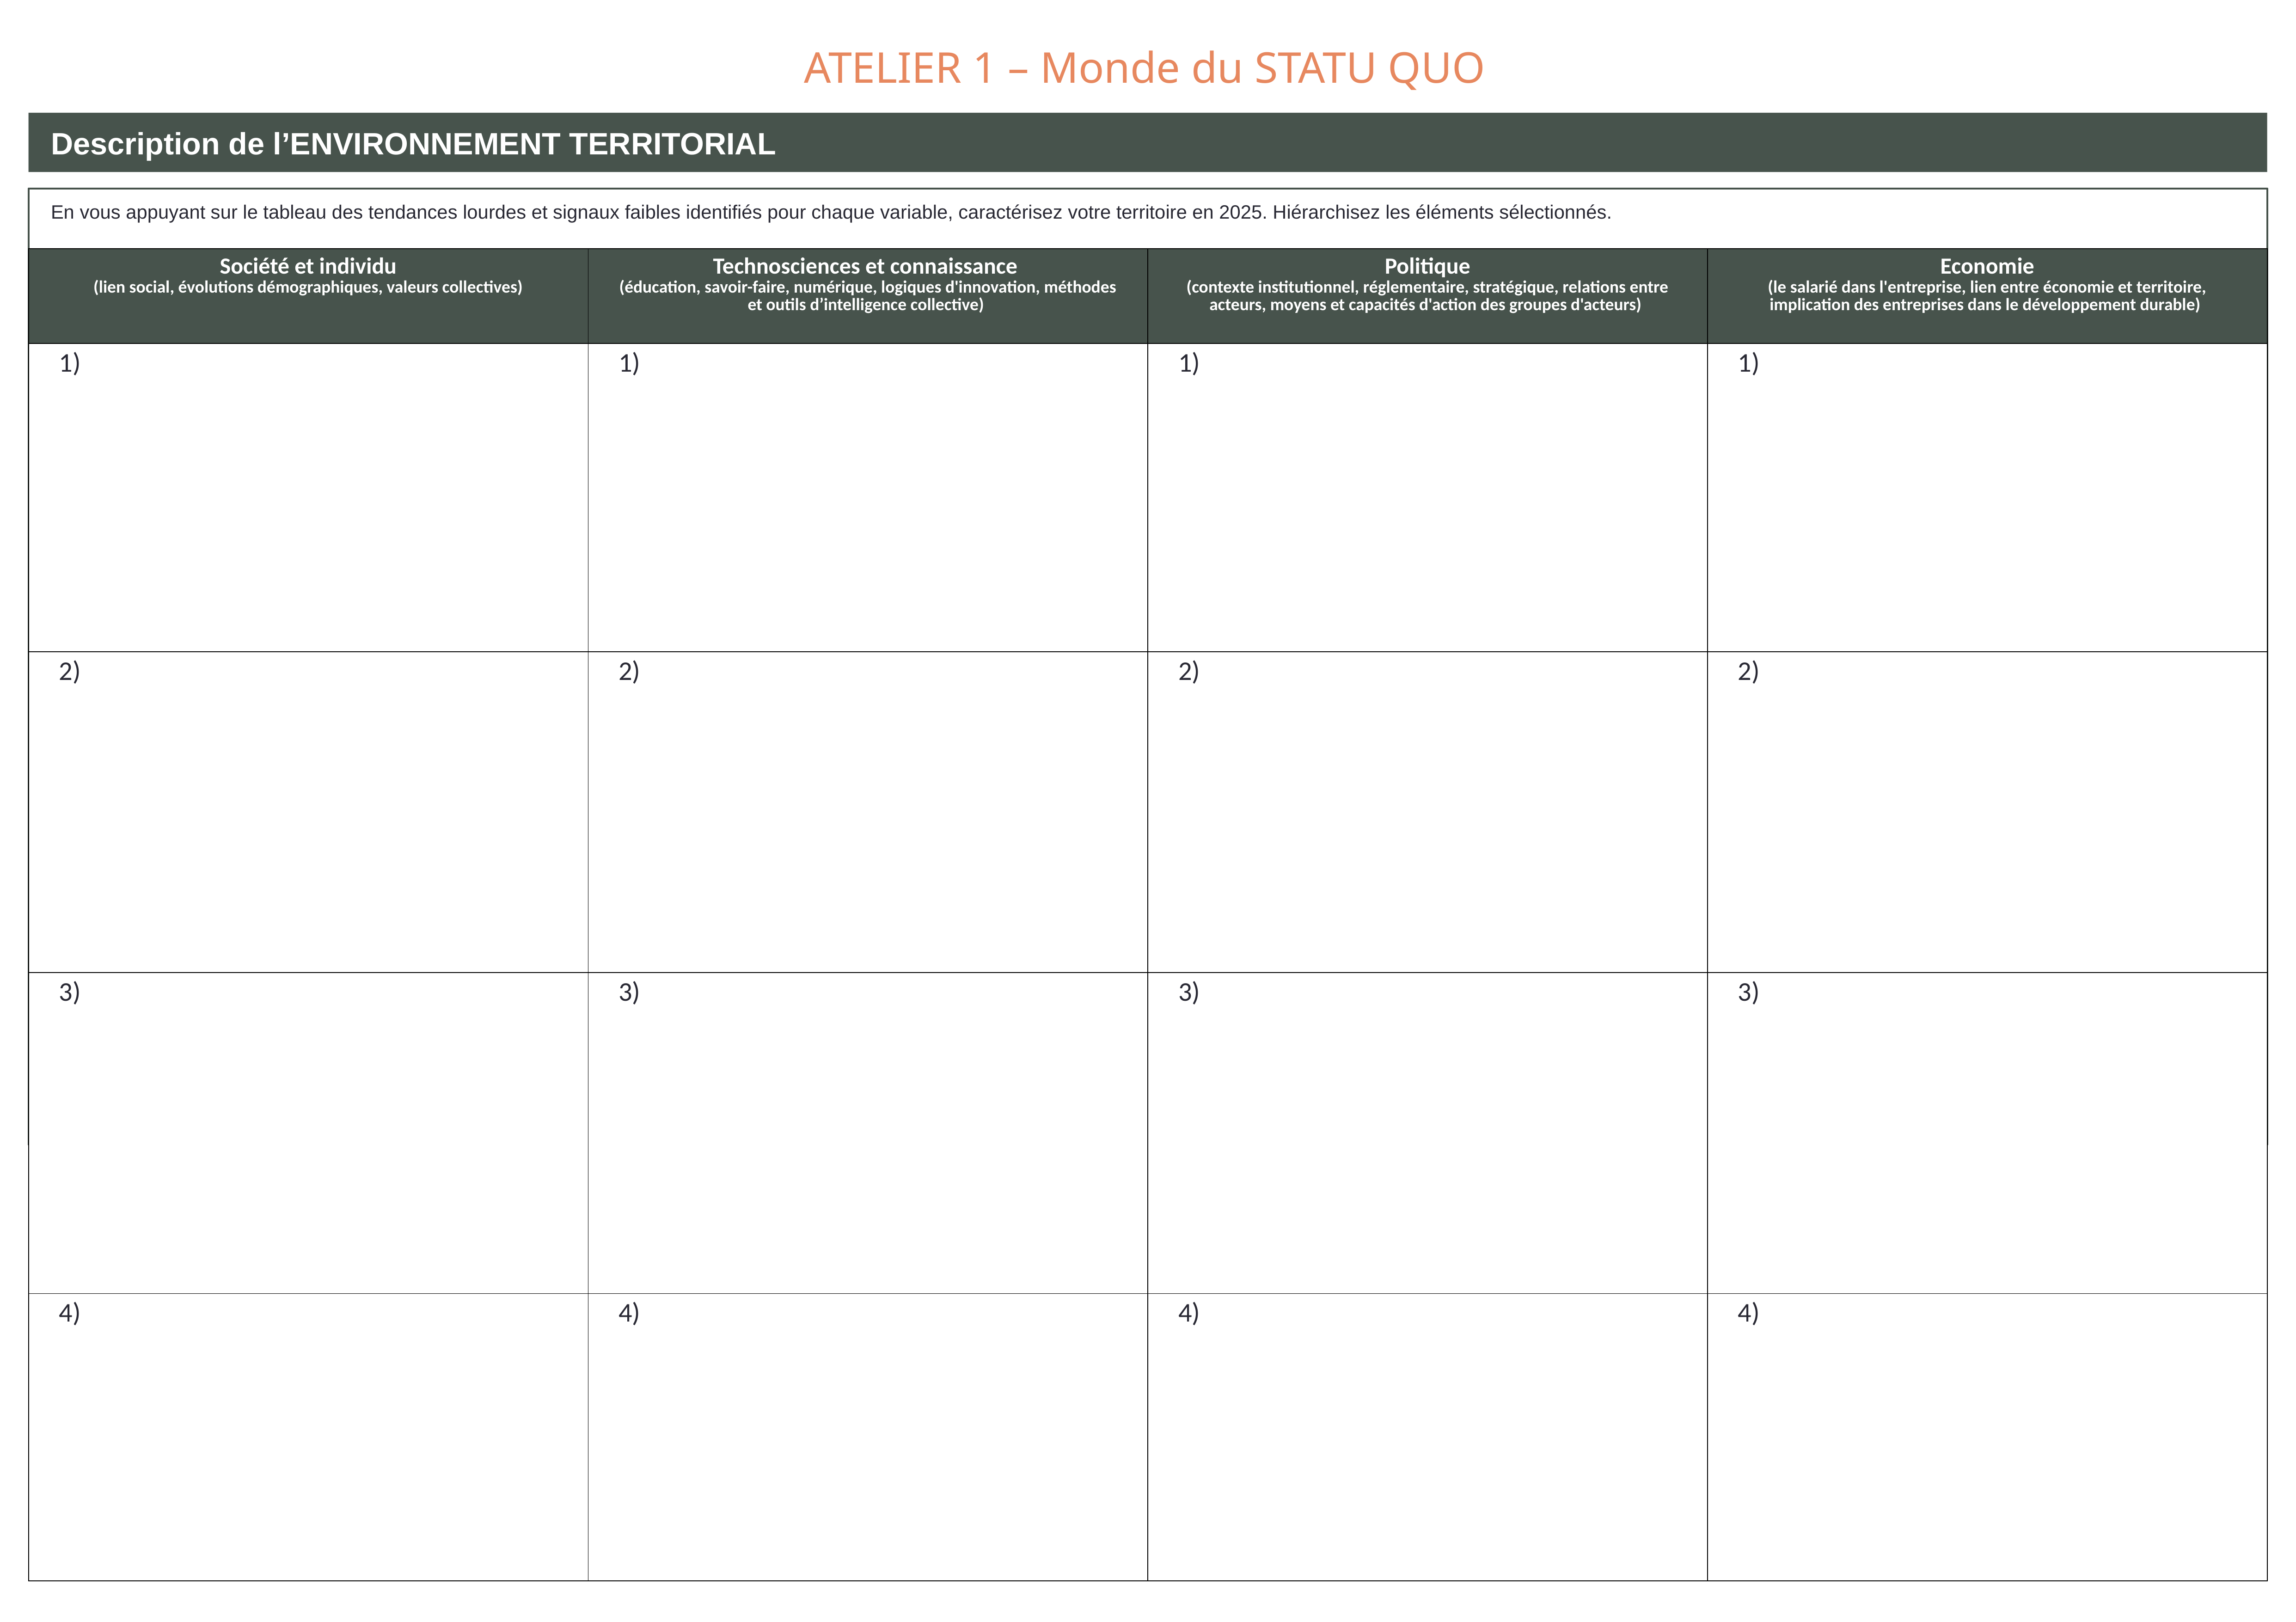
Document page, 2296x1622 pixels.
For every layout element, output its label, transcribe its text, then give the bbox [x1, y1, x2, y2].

table_cell 1) [29, 344, 588, 651]
table_header Politique (contexte institutionnel, réglementaire, stratégique, relations entre acteurs, moyens et capacités d'action des groupes d'acteurs) [1148, 249, 1707, 343]
table_cell 3) [29, 973, 588, 1293]
table_cell 4) [1708, 1294, 2267, 1580]
title ATELIER 1 – Monde du STATU QUO [28, 30, 2262, 102]
table_cell 2) [1708, 652, 2267, 972]
list En vous appuyant sur le tableau des tendances lourdes et signaux faibles identifiés pour chaque variable, caractérisez votre territoire en 2025. Hiérarchisez les éléments sélectionnés. [28, 188, 2268, 1145]
table_cell 1) [1708, 344, 2267, 651]
table_cell 2) [588, 652, 1147, 972]
table_header Economie (le salarié dans l'entreprise, lien entre économie et territoire, implication des entreprises dans le développement durable) [1708, 249, 2267, 343]
table_cell 1) [1148, 344, 1707, 651]
table_cell 2) [29, 652, 588, 972]
table_cell 2) [1148, 652, 1707, 972]
table_header Technosciences et connaissance (éducation, savoir-faire, numérique, logiques d'innovation, méthodes et outils d’intelligence collective) [588, 249, 1147, 343]
table_header Société et individu (lien social, évolutions démographiques, valeurs collectives) [29, 249, 588, 343]
text_box Description de l’ENVIRONNEMENT TERRITORIAL [28, 112, 2267, 172]
table_cell 3) [1708, 973, 2267, 1293]
table_cell 3) [1148, 973, 1707, 1293]
table_cell 4) [1148, 1294, 1707, 1580]
table_cell 4) [588, 1294, 1147, 1580]
table_cell 1) [588, 344, 1147, 651]
table_cell 3) [588, 973, 1147, 1293]
table_cell 4) [29, 1294, 588, 1580]
